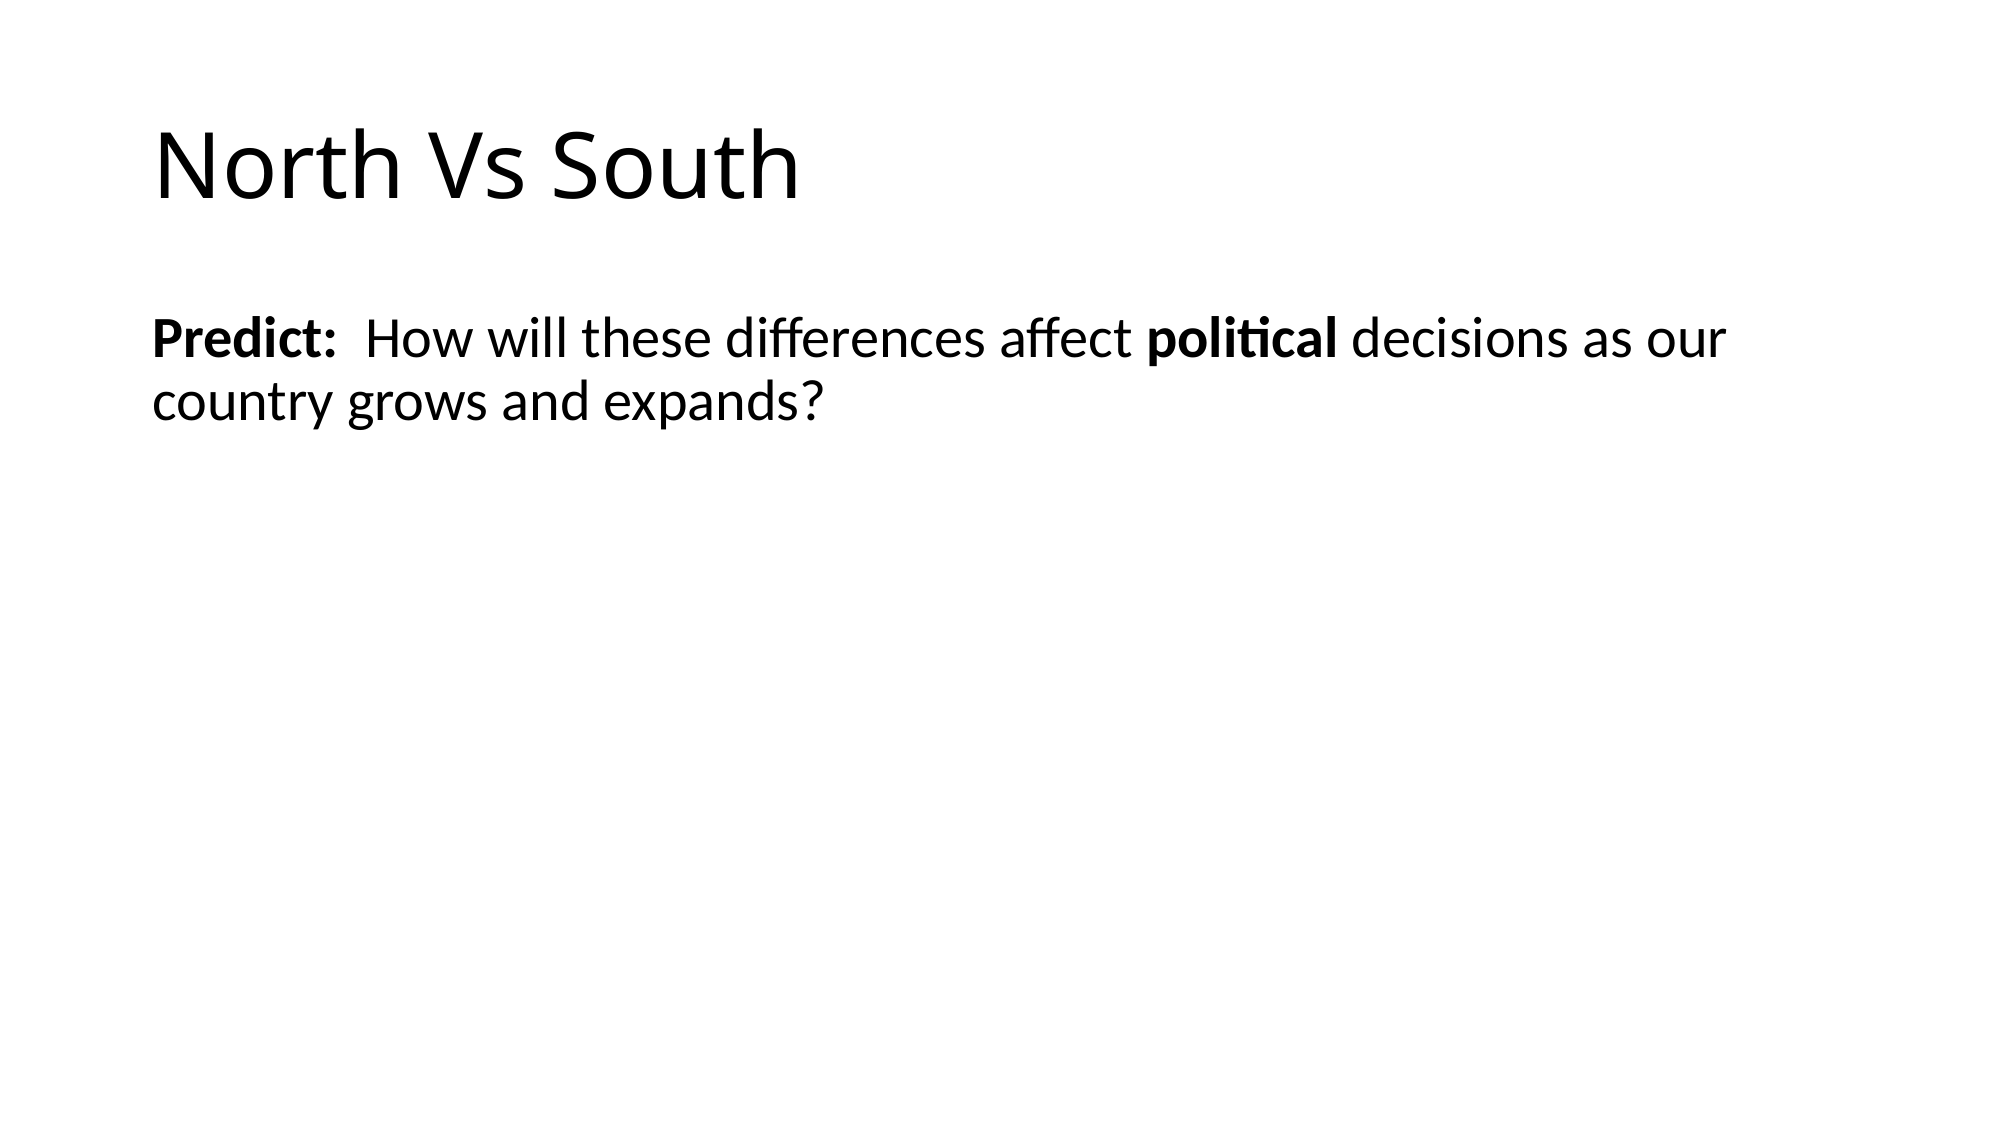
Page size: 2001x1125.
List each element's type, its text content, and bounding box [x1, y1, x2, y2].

list Predict: How will these differences affect political decisions as our country grows and expands? [137, 299, 1863, 592]
title North Vs South [137, 59, 1863, 278]
